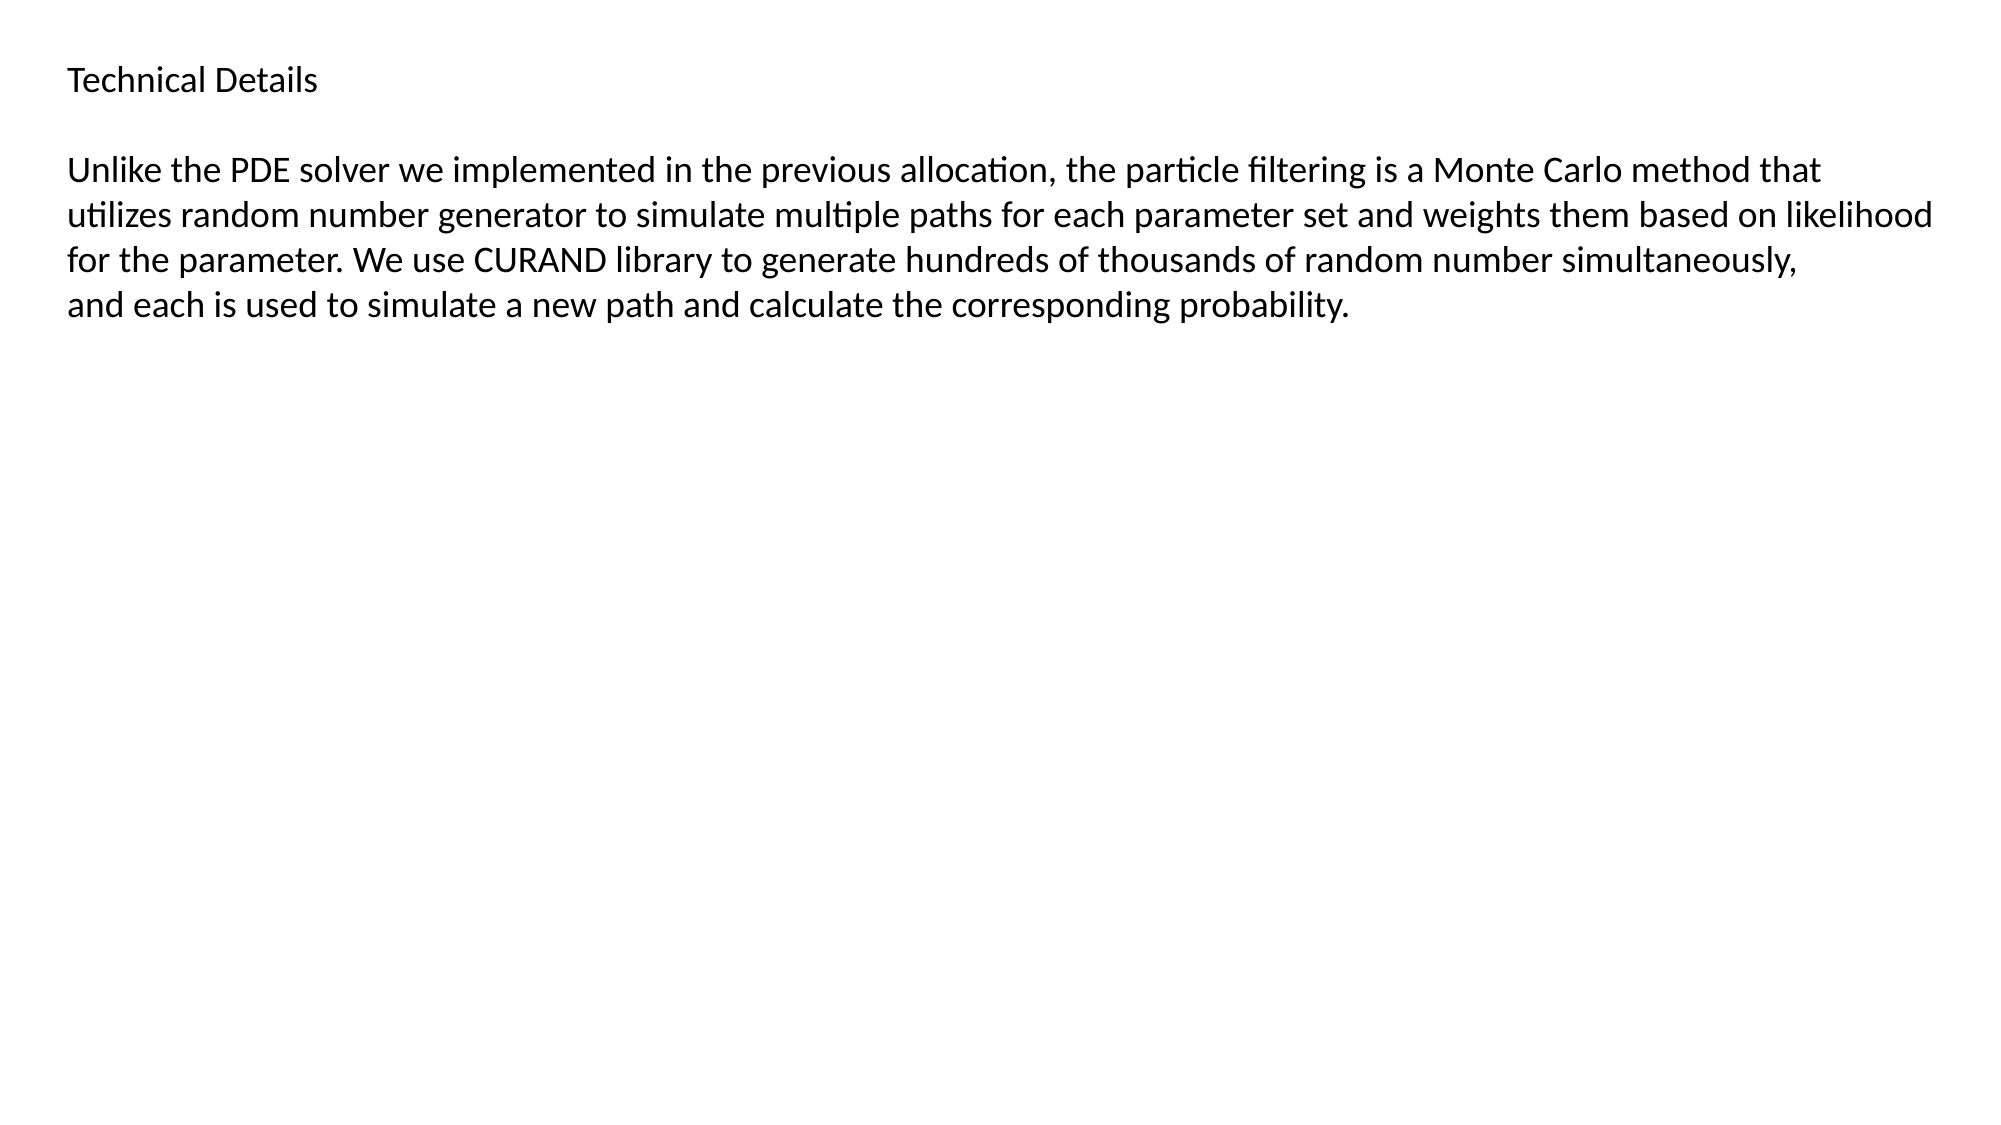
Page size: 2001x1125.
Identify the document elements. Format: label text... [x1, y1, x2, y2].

text_box Technical Details Unlike the PDE solver we implemented in the previous allocation, the particle filtering is a Monte Carlo method that utilizes random number generator to simulate multiple paths for each parameter set and weights them based on likelihood for the parameter. We use CURAND library to generate hundreds of thousands of random number simultaneously, and each is used to simulate a new path and calculate the corresponding probability. [52, 47, 1960, 378]
